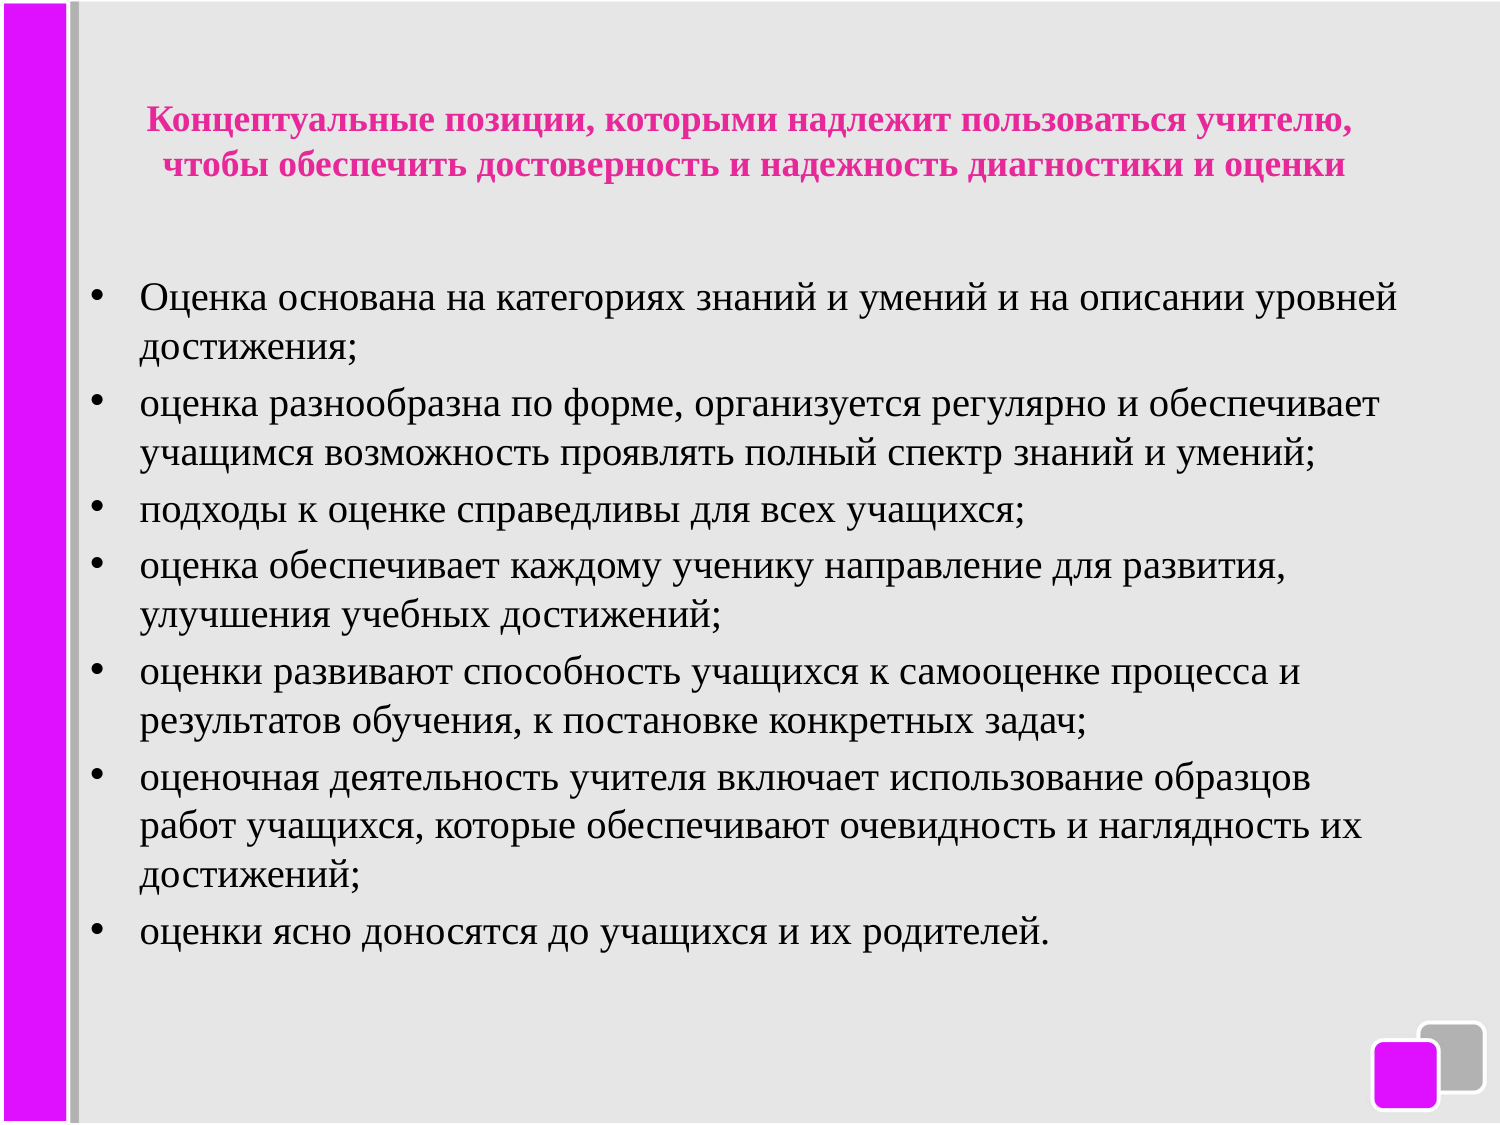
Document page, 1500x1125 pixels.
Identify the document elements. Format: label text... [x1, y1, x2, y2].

list Оценка основана на категориях знаний и умений и на описании уровней достижения; оценка разнообразна по форме, организуется регулярно и обеспечивает учащимся возможность проявлять полный спектр знаний и умений; подходы к оценке справедливы для всех учащихся; оценка обеспечивает каждому ученику направление для развития, улучшения учебных достижений; оценки развивают способность учащихся к самооценке процесса и результатов обучения, к постановке конкретных задач; оценочная деятельность учителя включает использование образцов работ учащихся, которые обеспечивают очевидность и наглядность их достижений; оценки ясно доносятся до учащихся и их родителей. [75, 262, 1425, 1005]
title Концептуальные позиции, которыми надлежит пользоваться учителю, чтобы обеспечить достоверность и надежность диагностики и оценки [75, 45, 1425, 233]
picture [0, 0, 1500, 1125]
